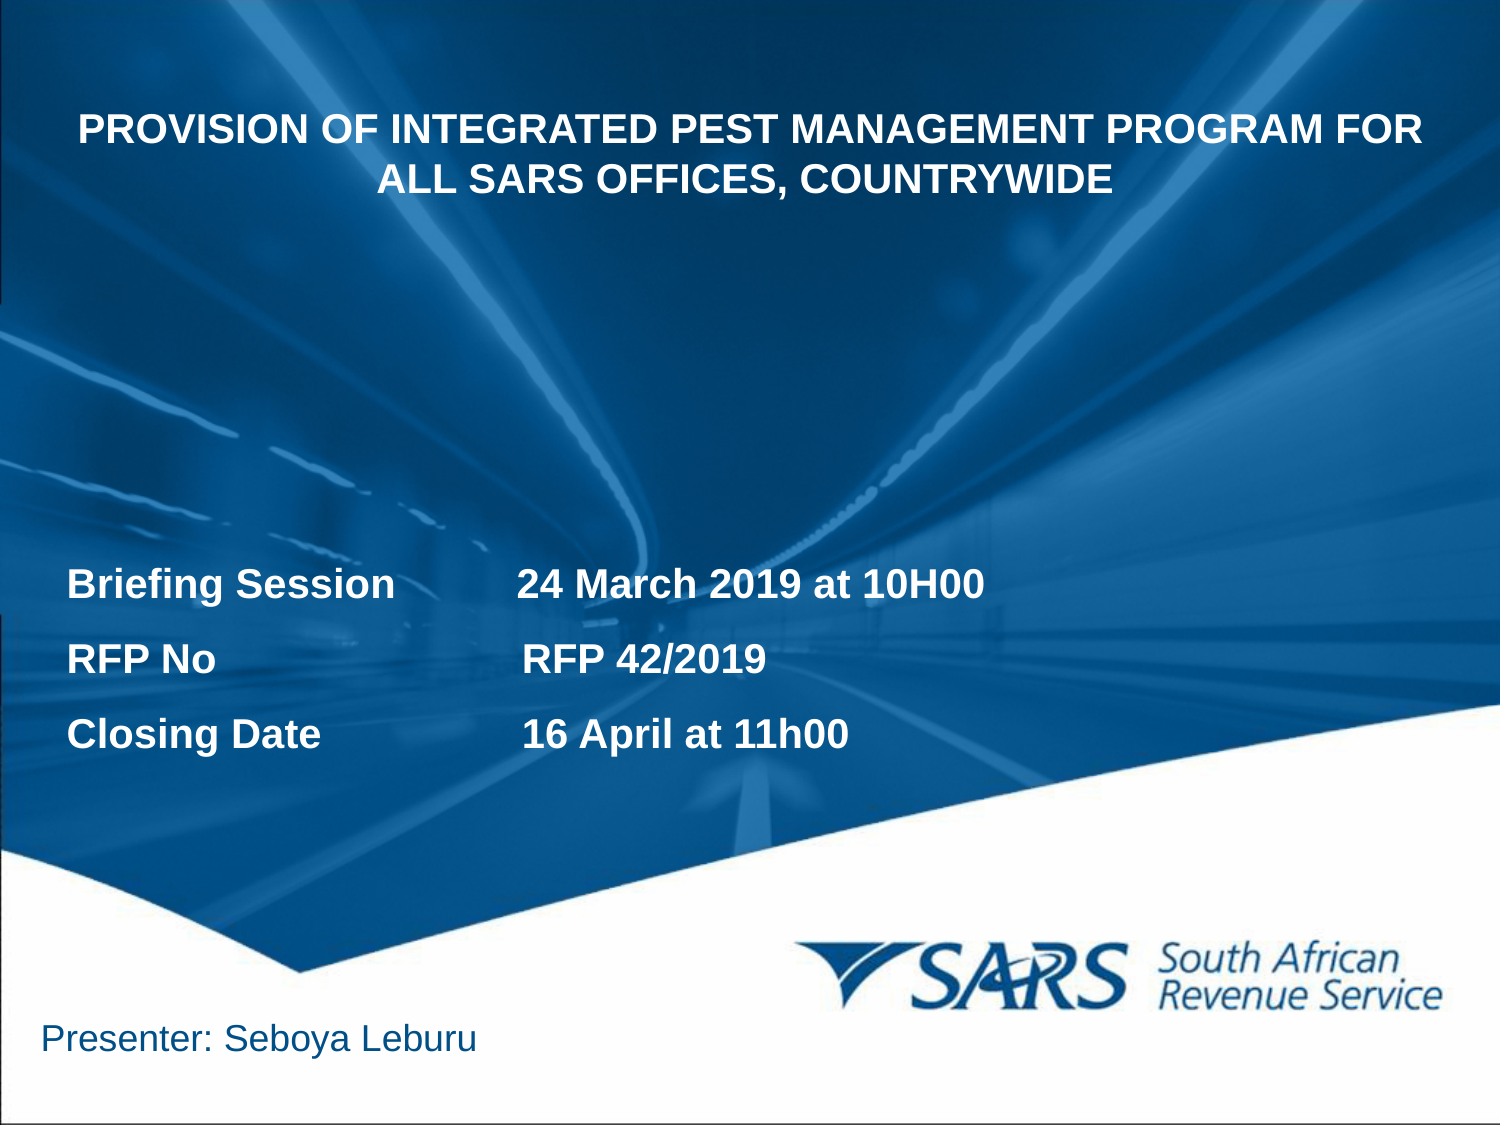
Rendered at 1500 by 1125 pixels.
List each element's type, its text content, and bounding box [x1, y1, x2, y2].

text_box Presenter: Seboya Leburu [25, 1006, 549, 1067]
picture [0, 0, 1500, 1125]
text_box Briefing Session 24 March 2019 at 10H00 RFP No RFP 42/2019 Closing Date 16 April at 11h00 [51, 524, 1239, 765]
subtitle PROVISION OF INTEGRATED PEST MANAGEMENT PROGRAM FOR ALL SARS OFFICES, COUNTRYWIDE [74, 101, 1428, 254]
